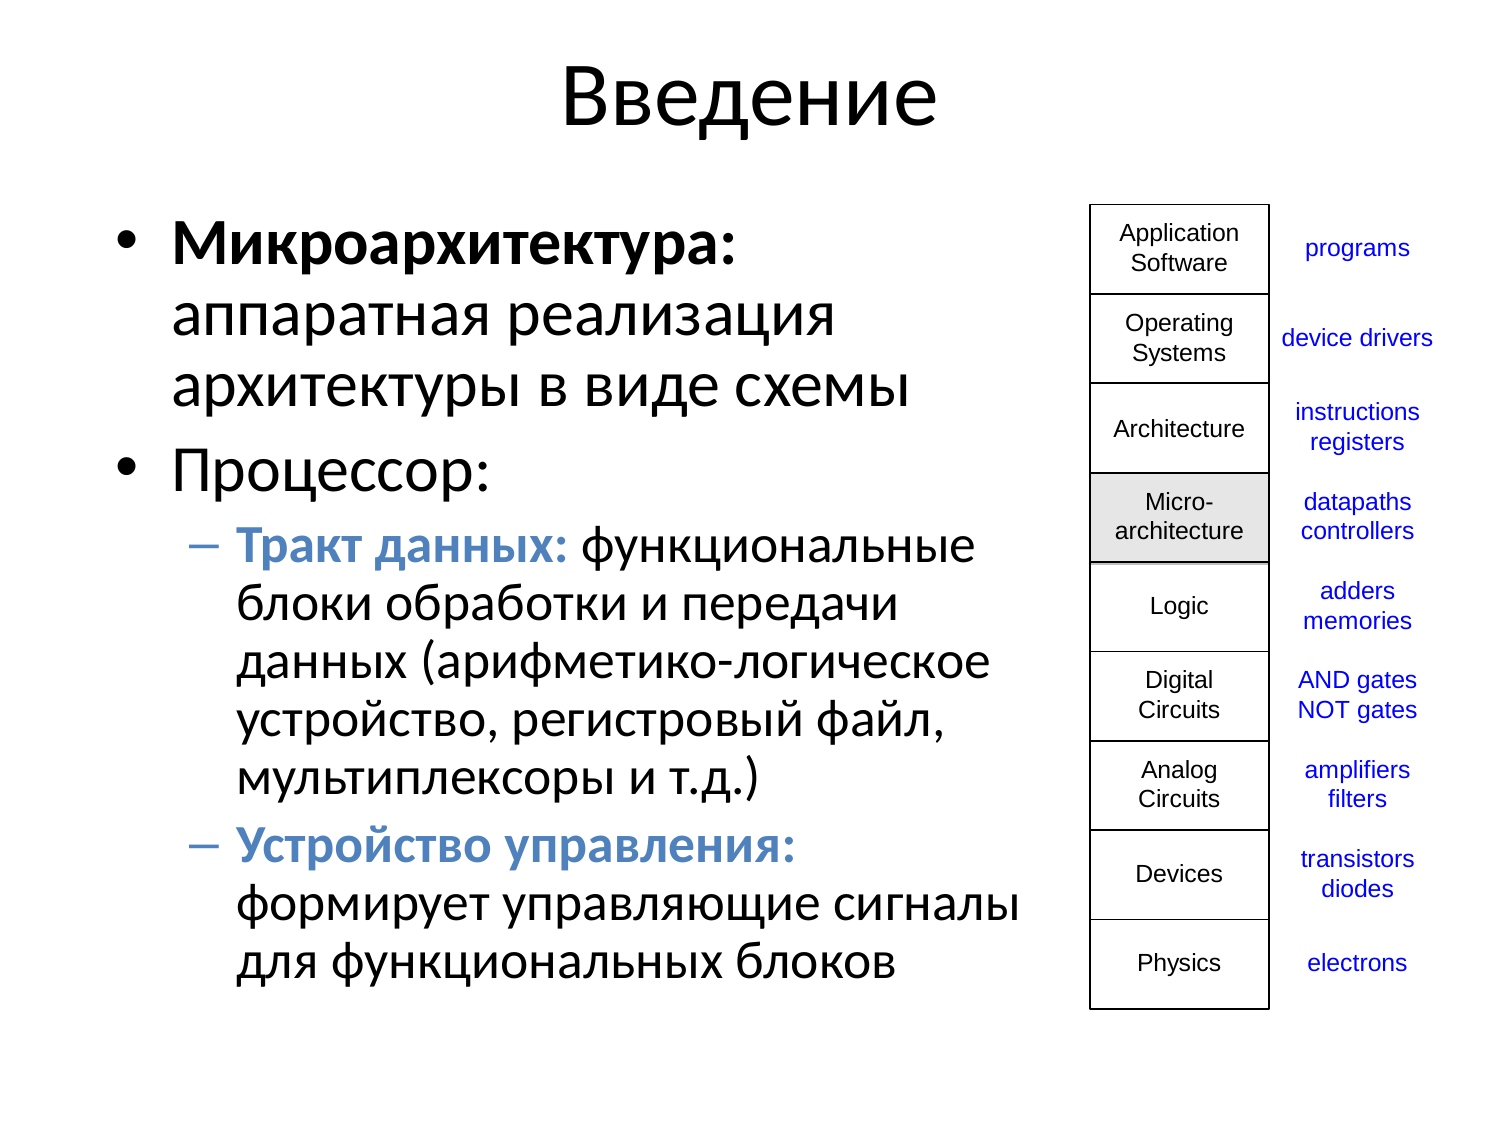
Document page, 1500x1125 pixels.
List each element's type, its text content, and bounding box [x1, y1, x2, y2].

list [1085, 199, 1451, 1013]
title Введение [75, 0, 1425, 183]
text_box Микроархитектура: аппаратная реализация архитектуры в виде схемы Процессор: Тракт данных: функциональные блоки обработки и передачи данных (арифметико-логическое устройство, регистровый файл, мультиплексоры и т.д.) Устройство управления: формирует управляющие сигналы для функциональных блоков [100, 199, 1038, 1013]
